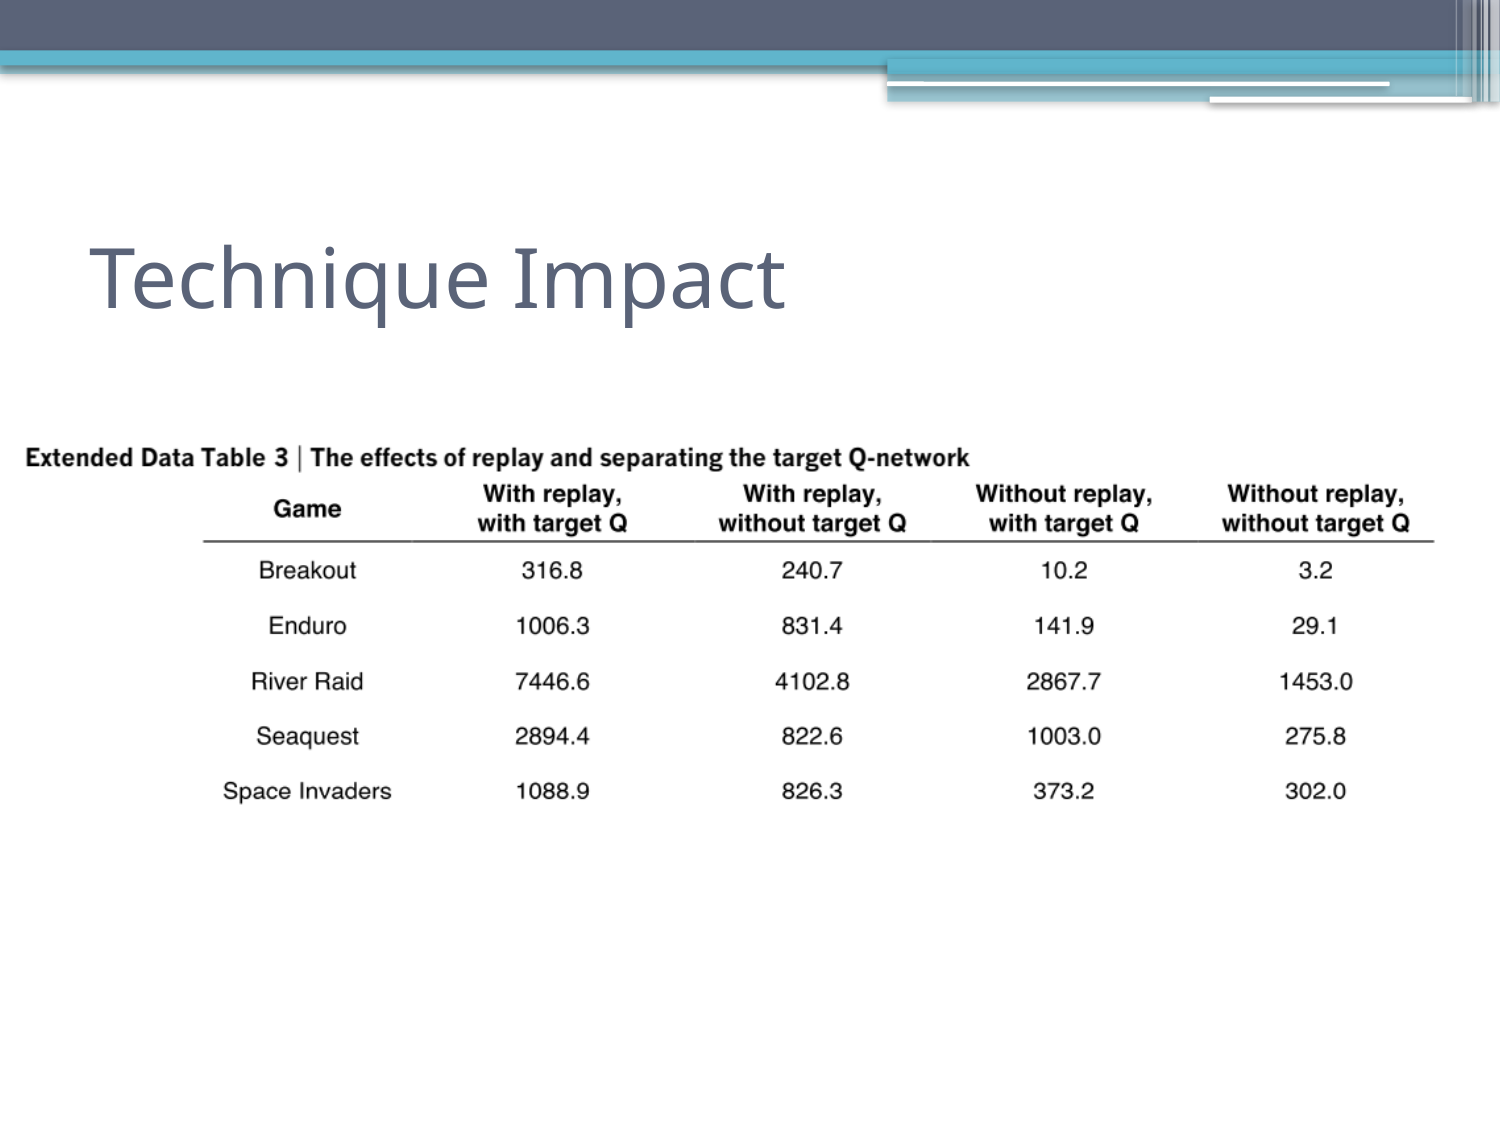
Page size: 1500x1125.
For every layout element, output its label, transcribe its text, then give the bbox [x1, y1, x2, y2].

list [17, 432, 1474, 823]
title Technique Impact [75, 187, 1425, 363]
